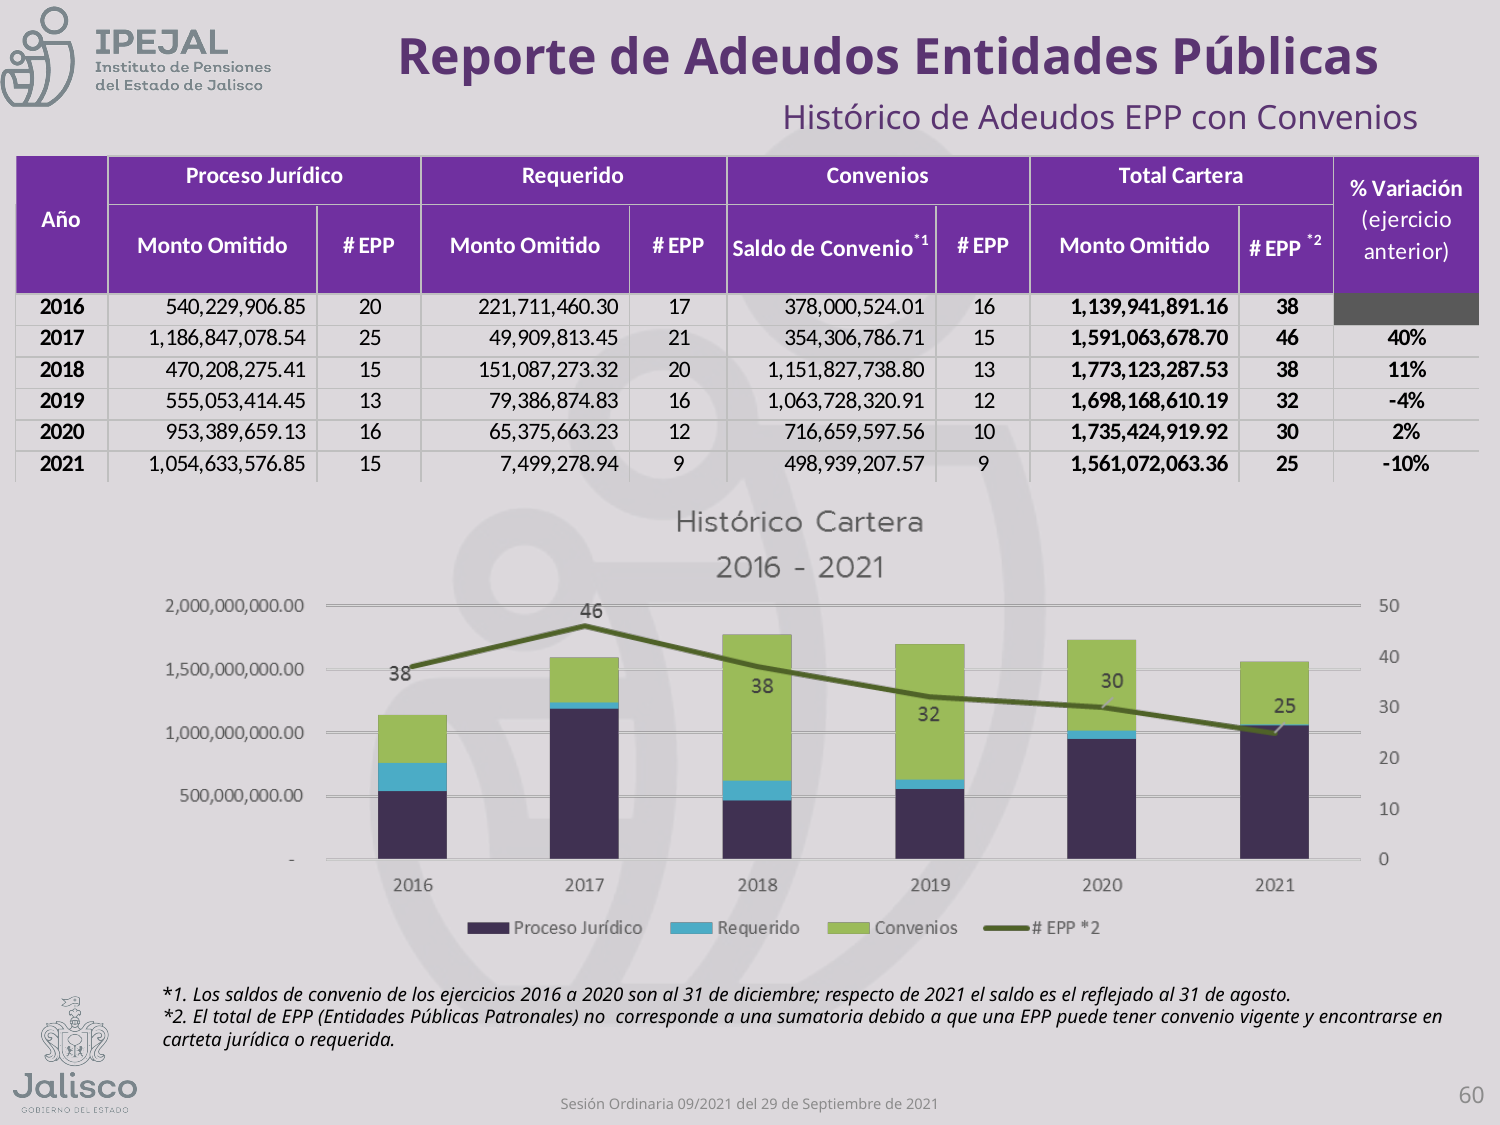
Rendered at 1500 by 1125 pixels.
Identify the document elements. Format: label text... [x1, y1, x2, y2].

picture [14, 154, 1481, 484]
footer Sesión Ordinaria 09/2021 del 29 de Septiembre de 2021 [472, 1074, 1028, 1125]
slide_number 60 [1411, 1066, 1500, 1125]
picture [147, 498, 1413, 960]
text_box *1. Los saldos de convenio de los ejercicios 2016 a 2020 son al 31 de diciembre; respecto de 2021 el saldo es el reflejado al 31 de agosto. *2. El total de EPP (Entidades Públicas Patronales) no corresponde a una sumatoria debido a que una EPP puede tener convenio vigente y encontrarse en carteta jurídica o requerida. [147, 974, 1457, 1058]
picture [0, 6, 271, 107]
picture [0, 988, 166, 1125]
text_box Reporte de Adeudos Entidades Públicas [277, 23, 1500, 149]
text_box Histórico de Adeudos EPP con Convenios [767, 88, 1435, 144]
